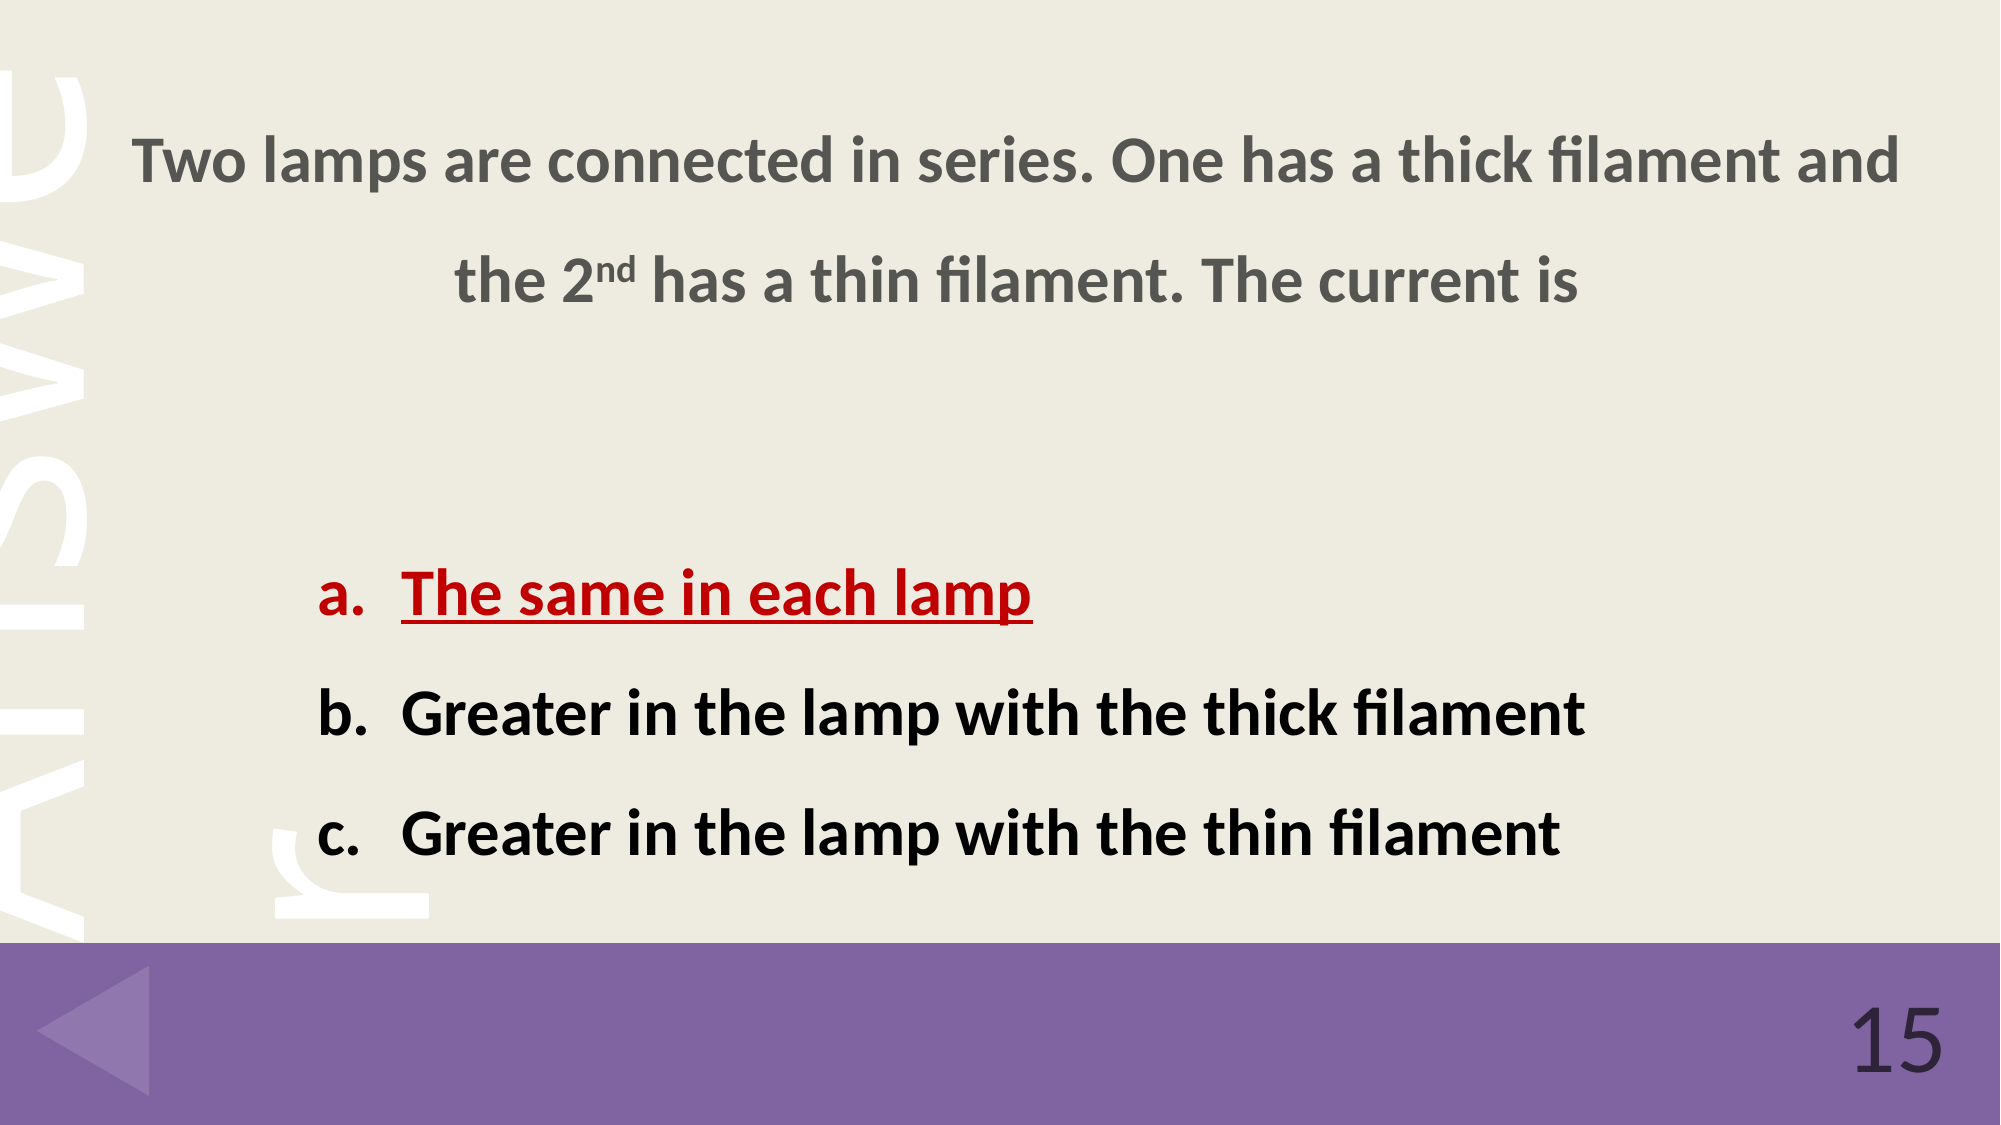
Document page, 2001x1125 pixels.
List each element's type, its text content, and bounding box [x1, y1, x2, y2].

list The same in each lamp Greater in the lamp with the thick filament Greater in the lamp with the thin filament [302, 443, 1832, 935]
list 15 [1494, 967, 1963, 1097]
title Two lamps are connected in series. One has a thick filament and the 2nd has a thin filament. The current is [99, 45, 1935, 347]
